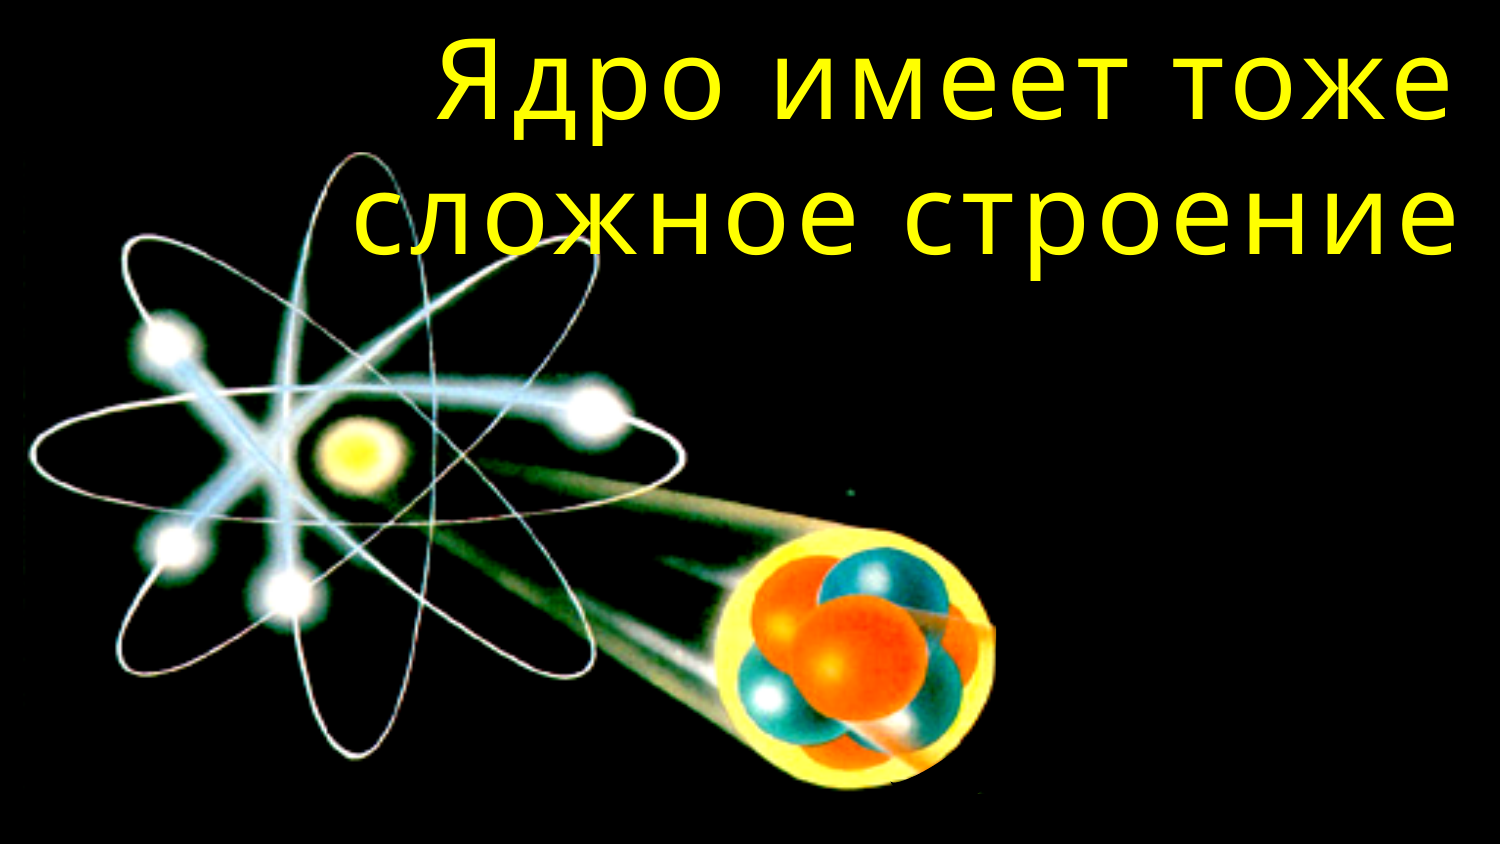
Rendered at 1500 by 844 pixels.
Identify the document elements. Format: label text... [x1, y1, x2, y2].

text_box Ядро имеет тоже сложное строение [46, 0, 1477, 285]
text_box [23, 152, 996, 809]
